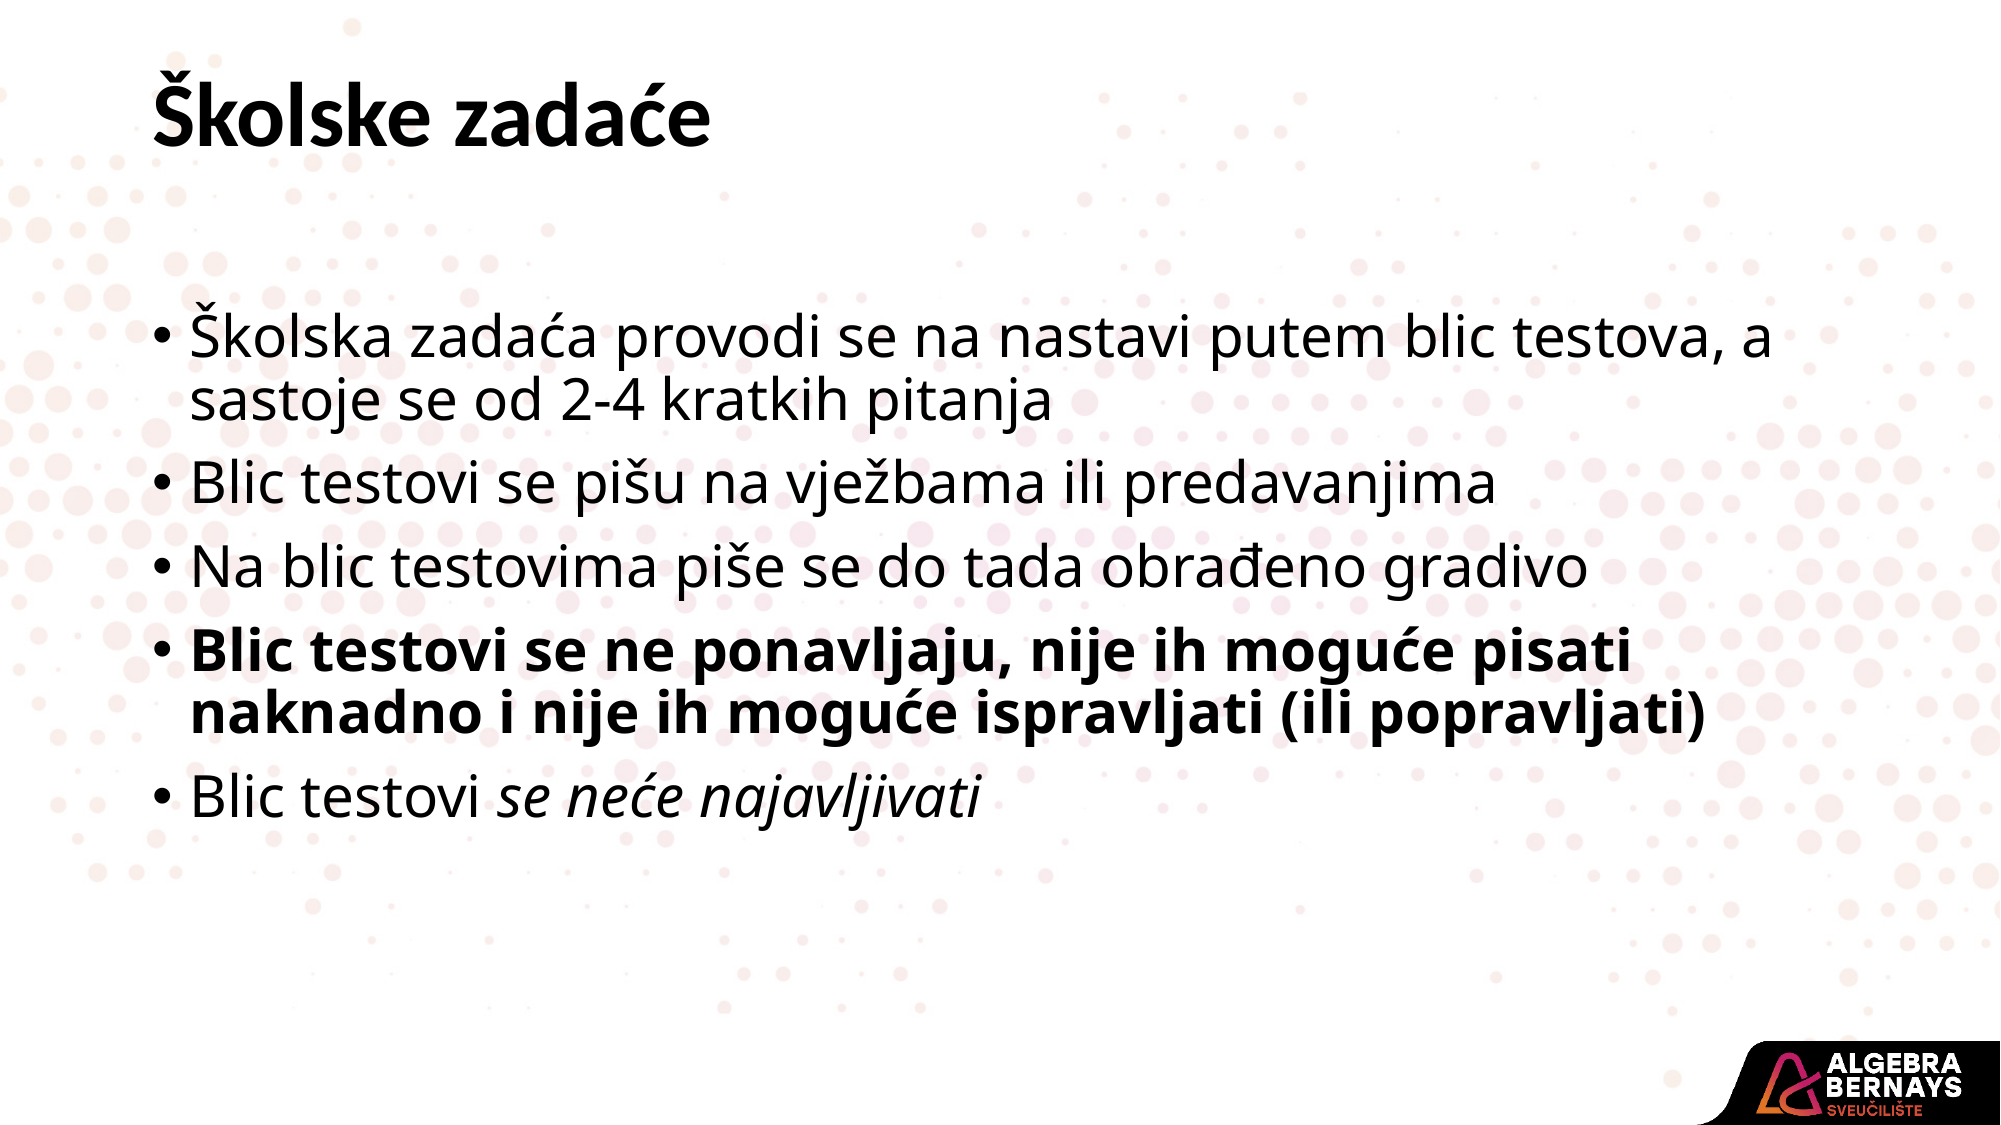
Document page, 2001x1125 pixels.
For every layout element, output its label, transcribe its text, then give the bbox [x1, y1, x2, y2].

text_box Školske zadaće [137, 59, 1863, 278]
picture [0, 0, 2000, 1125]
text_box Školska zadaća provodi se na nastavi putem blic testova, a sastoje se od 2-4 kratkih pitanja Blic testovi se pišu na vježbama ili predavanjima ​ Na blic testovima piše se do tada obrađeno gradivo​ Blic testovi se ne ponavljaju, nije ih moguće pisati naknadno i nije ih moguće ispravljati (ili popravljati)​ Blic testovi se neće najavljivati​ [137, 299, 1863, 1014]
